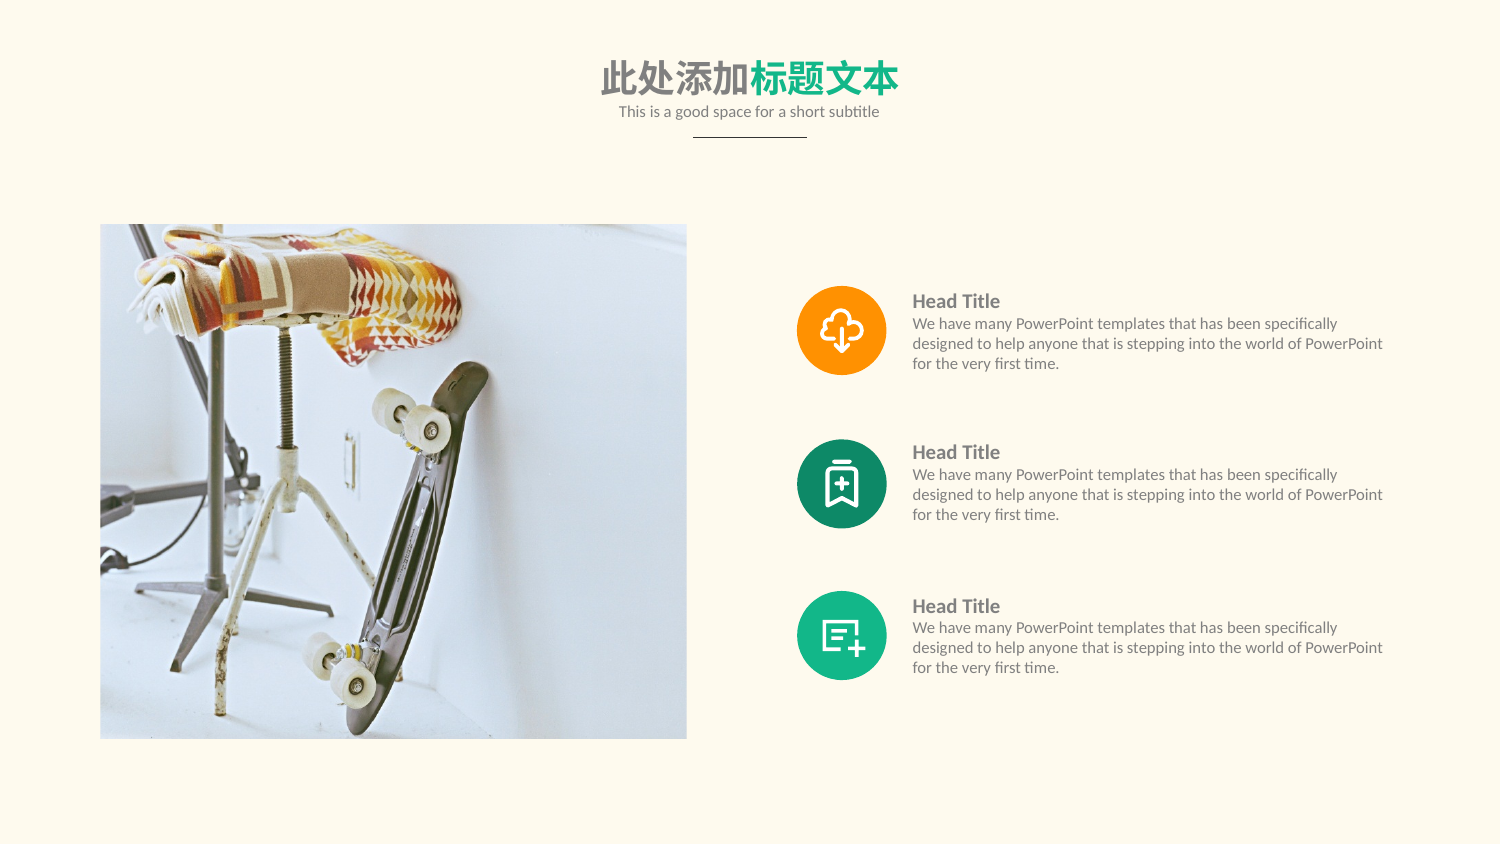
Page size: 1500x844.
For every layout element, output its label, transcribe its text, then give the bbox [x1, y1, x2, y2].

text_box [100, 224, 687, 739]
text_box [797, 590, 887, 681]
text_box [796, 285, 887, 376]
text_box 此处添加标题文本 [585, 47, 915, 108]
text_box Head Title We have many PowerPoint templates that has been specifically designed to help anyone that is stepping into the world of PowerPoint for the very first time. [912, 288, 1397, 373]
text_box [825, 459, 859, 508]
text_box [797, 439, 887, 529]
text_box Head Title We have many PowerPoint templates that has been specifically designed to help anyone that is stepping into the world of PowerPoint for the very first time. [912, 439, 1397, 524]
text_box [822, 619, 866, 658]
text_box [819, 308, 865, 354]
text_box This is a good space for a short subtitle [603, 93, 895, 128]
text_box Head Title We have many PowerPoint templates that has been specifically designed to help anyone that is stepping into the world of PowerPoint for the very first time. [912, 592, 1397, 678]
